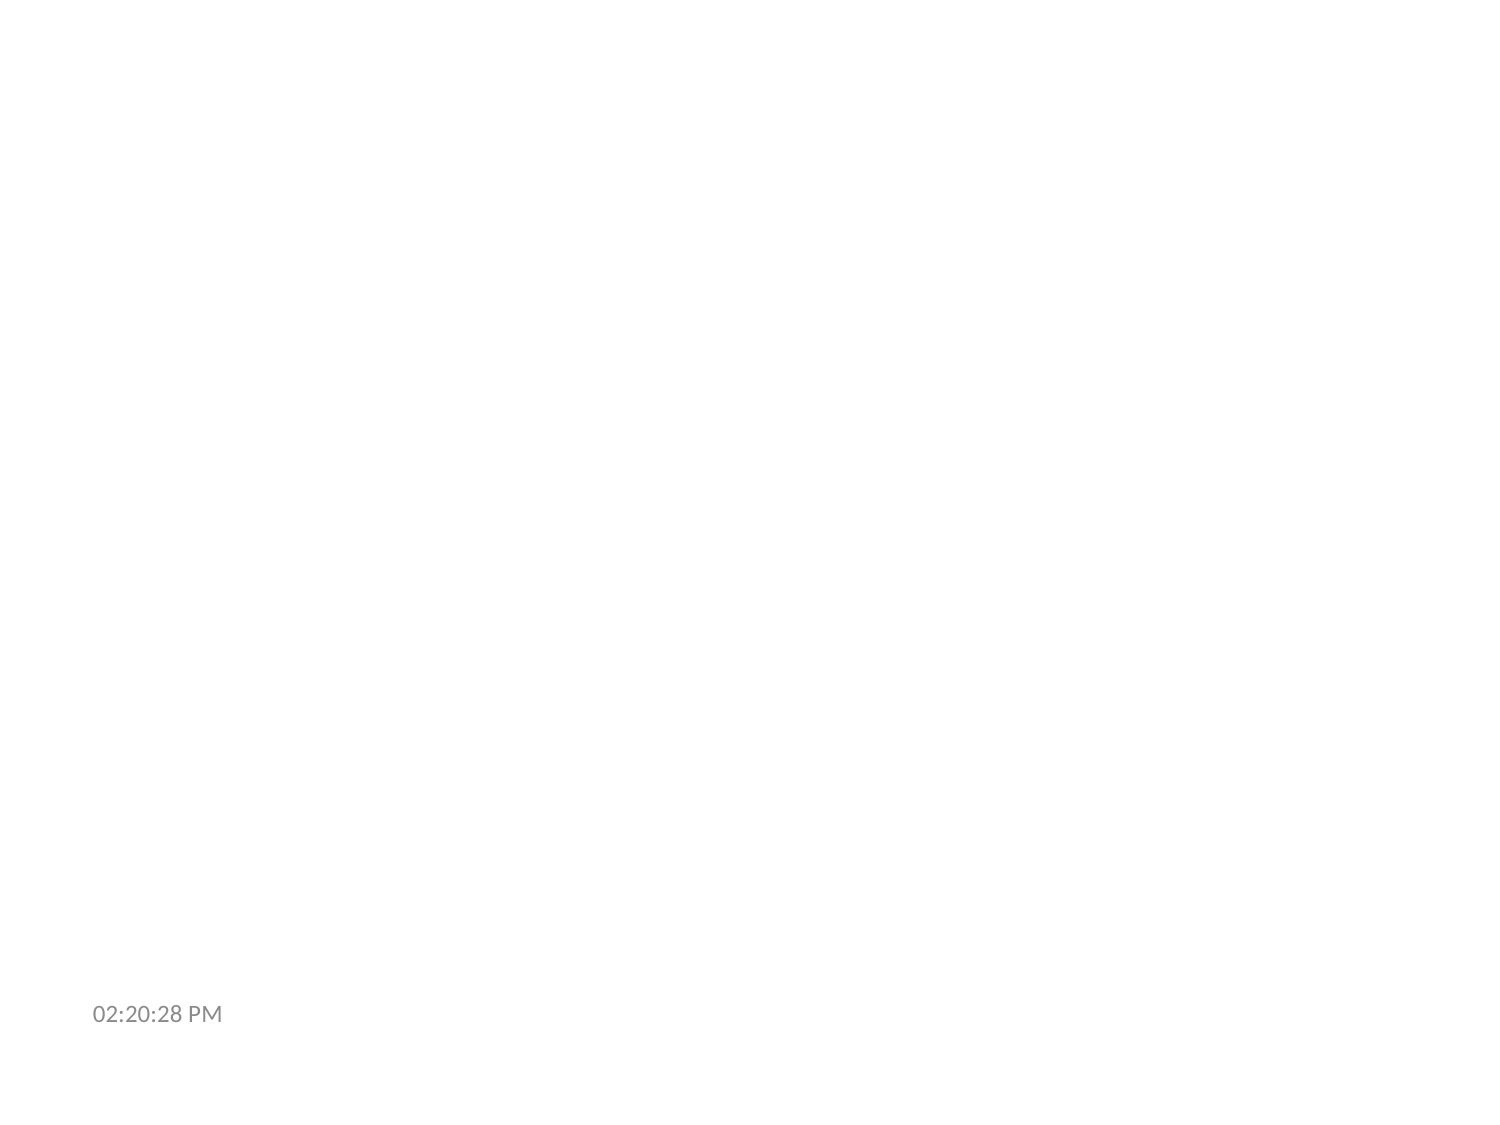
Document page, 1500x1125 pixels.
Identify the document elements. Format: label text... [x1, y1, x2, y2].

text_box 3:35:09 PM [77, 982, 428, 1043]
